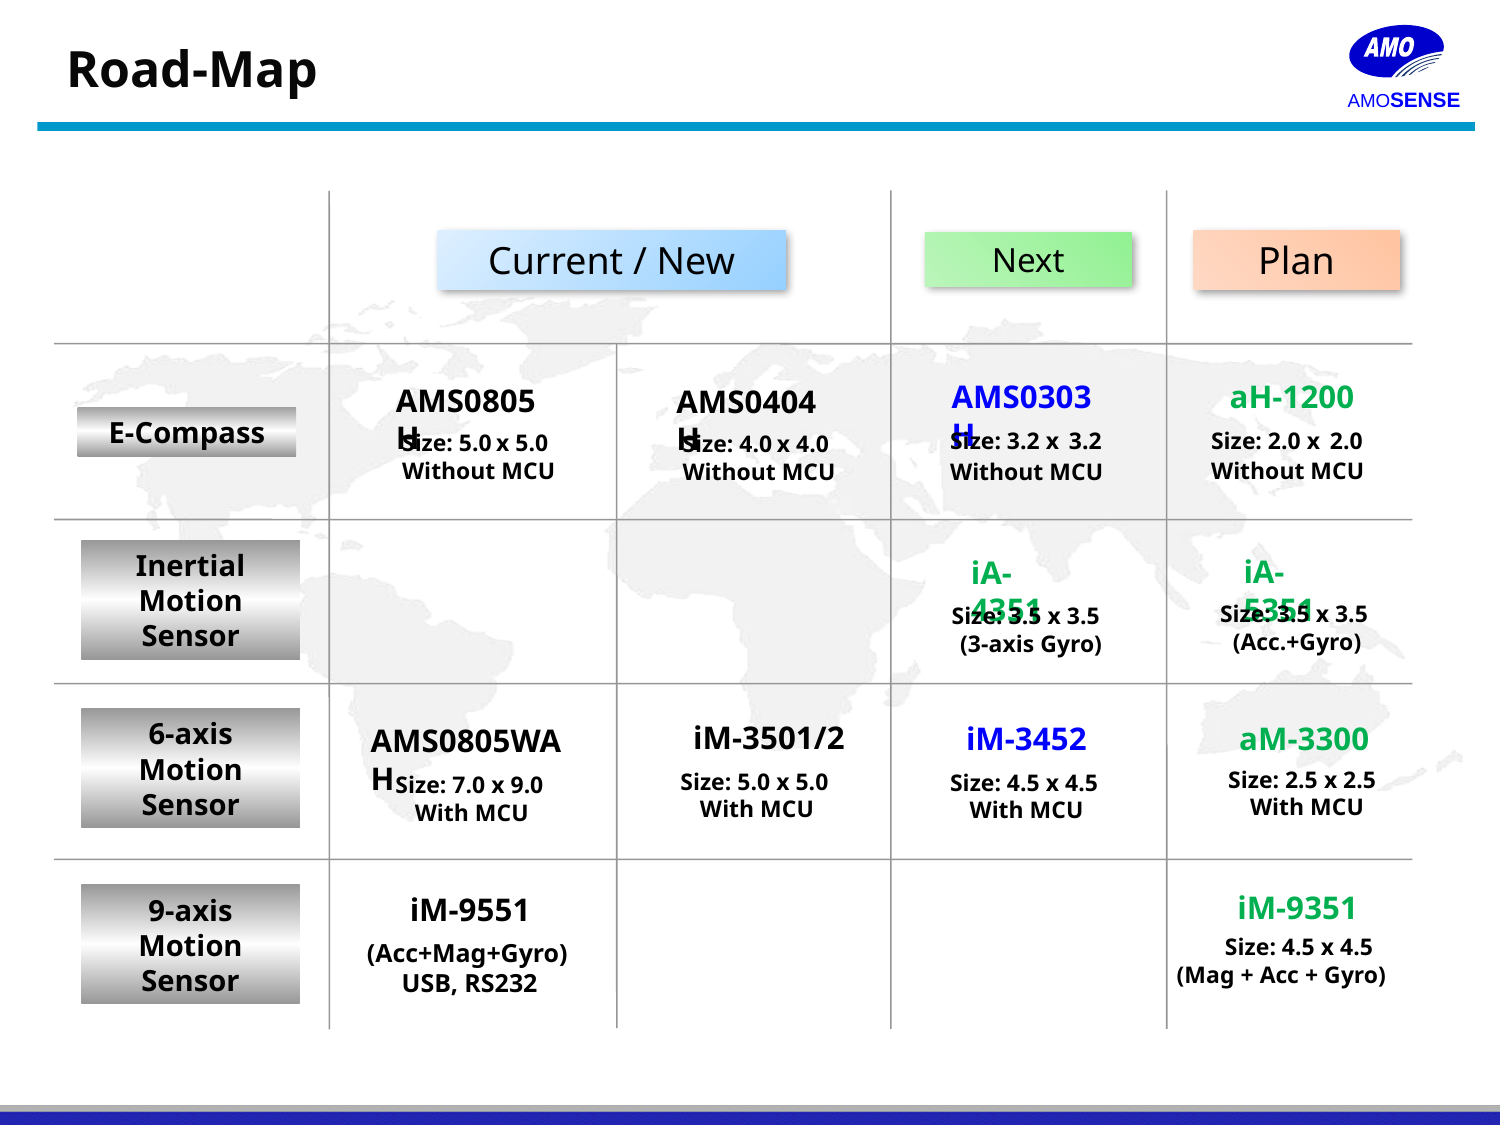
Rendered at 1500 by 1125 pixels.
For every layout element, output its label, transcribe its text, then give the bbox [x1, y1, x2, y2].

text_box Size: 3.5 x 3.5 (Acc.+Gyro) [1205, 592, 1389, 662]
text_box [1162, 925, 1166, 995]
text_box Size: 2.5 x 2.5 With MCU [1213, 758, 1401, 828]
text_box Size: 4.0 x 4.0 Without MCU [668, 423, 863, 493]
text_box Inertial Motion Sensor [81, 540, 300, 660]
text_box Size: 5.0 x 5.0 Without MCU [387, 421, 582, 491]
text_box Current / New [437, 230, 786, 290]
text_box [35, 120, 1477, 133]
text_box 9-axis Motion Sensor [81, 884, 300, 1004]
text_box (Acc+Mag+Gyro) USB, RS232 [351, 929, 588, 1000]
text_box AMS0303H [937, 370, 1121, 405]
text_box iA-4351 [956, 546, 1095, 594]
text_box iM-9551 [394, 882, 568, 929]
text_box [1196, 369, 1397, 493]
text_box iM-9351 [1223, 880, 1398, 925]
text_box Next [924, 232, 1132, 287]
text_box iM-3452 [951, 712, 1108, 761]
text_box Size: 3.2 x 3.2 Without MCU [935, 405, 1135, 492]
text_box Size: 4.5 x 4.5 With MCU [935, 761, 1118, 831]
text_box Plan [1193, 230, 1400, 290]
text_box Size: 7.0 x 9.0 With MCU [381, 763, 563, 833]
text_box 6-axis Motion Sensor [81, 708, 300, 828]
text_box Size: 5.0 x 5.0 With MCU [666, 760, 848, 830]
text_box AMS0404H [662, 374, 847, 464]
text_box AMS0805WAH [356, 714, 584, 804]
picture [0, 1105, 1500, 1125]
text_box Size: 4.5 x 4.5 (Mag + Acc + Gyro) [1167, 925, 1436, 995]
text_box E-Compass [77, 407, 297, 457]
text_box iA-5351 [1229, 545, 1368, 592]
text_box iM-3501/2 [678, 711, 875, 764]
text_box Size: 3.5 x 3.5 (3-axis Gyro) [937, 594, 1125, 664]
text_box Road-Map [66, 37, 650, 116]
text_box aM-3300 [1224, 712, 1388, 758]
text_box AMS0805H [381, 373, 567, 463]
